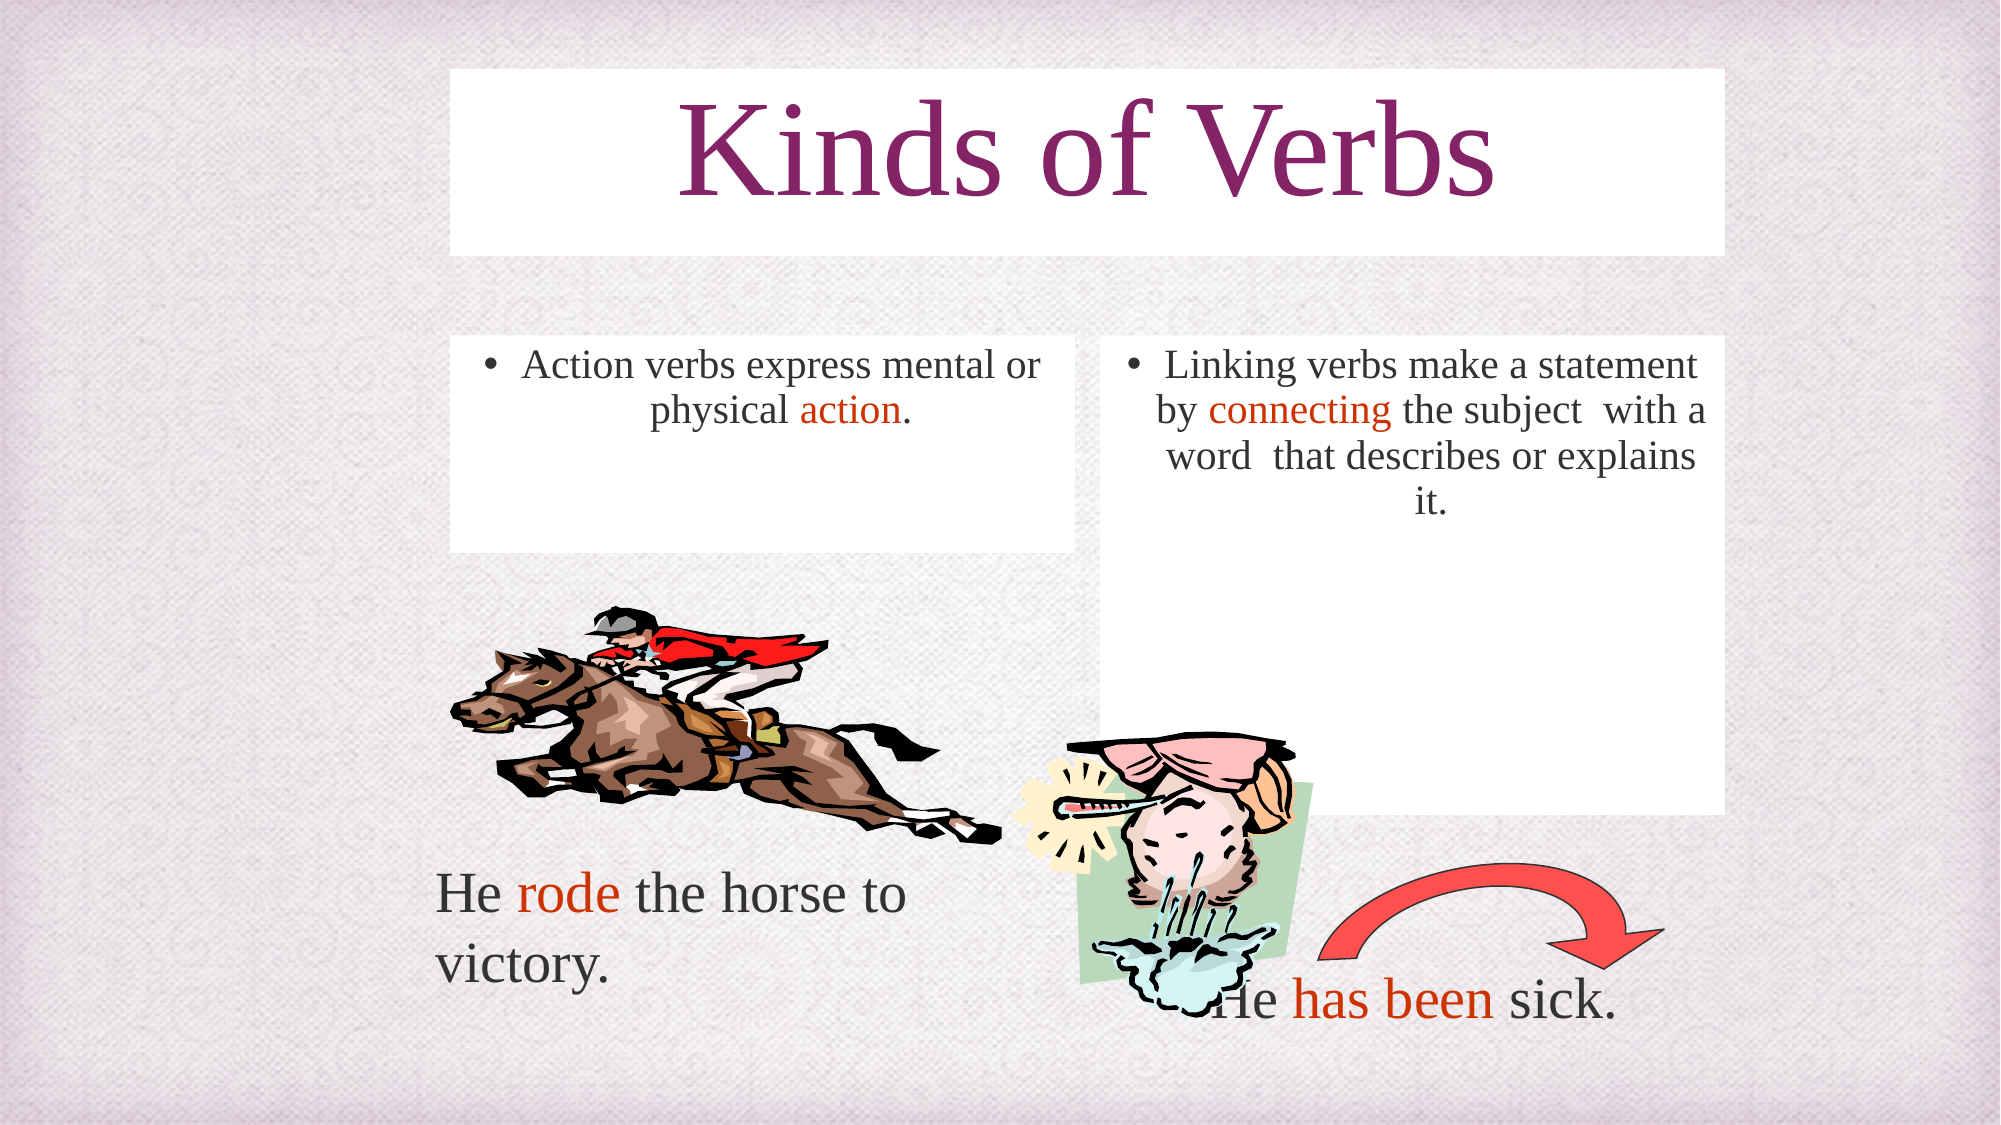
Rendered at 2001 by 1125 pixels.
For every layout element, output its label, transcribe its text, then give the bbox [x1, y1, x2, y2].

text_box He has been sick. [1195, 953, 1786, 1038]
list Action verbs express mental or physical action. [450, 335, 1075, 553]
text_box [449, 604, 1006, 847]
list Linking verbs make a statement by connecting the subject with a word that describes or explains it. [1100, 335, 1725, 816]
picture [0, 0, 2001, 1125]
title Kinds of Verbs [450, 68, 1725, 257]
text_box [1008, 728, 1314, 1020]
text_box He rode the horse to victory. [420, 846, 1008, 1002]
text_box [1318, 863, 1665, 970]
